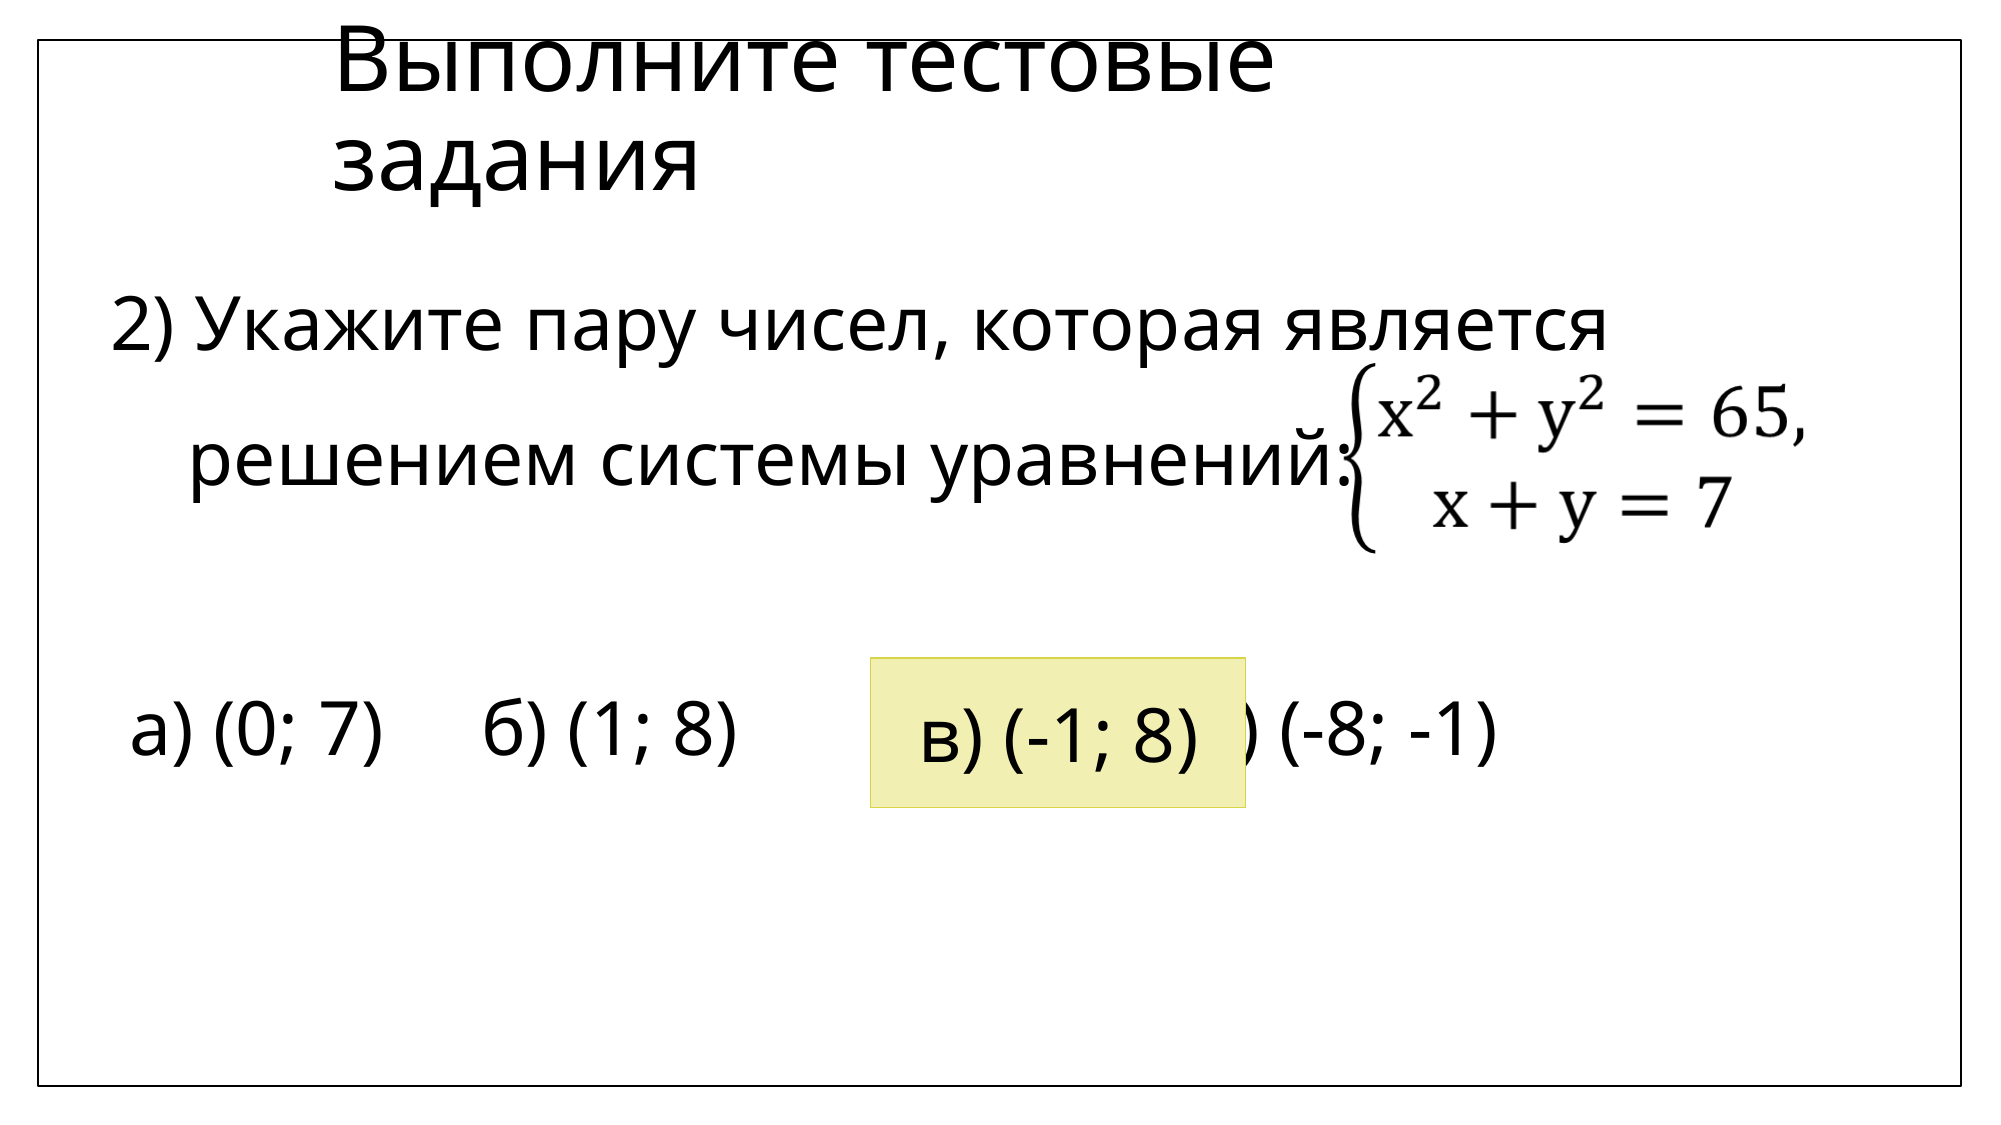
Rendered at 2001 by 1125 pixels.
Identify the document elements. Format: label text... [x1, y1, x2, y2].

text_box в) (-1; 8) [903, 679, 1234, 785]
list 2) Укажите пару чисел, которая является решением системы уравнений: а) (0; 7) б) (1; 8) г) (-8; -1) [87, 222, 1948, 885]
picture [1324, 362, 1804, 555]
text_box [870, 657, 1246, 808]
title Выполните тестовые задания [317, 0, 1677, 223]
